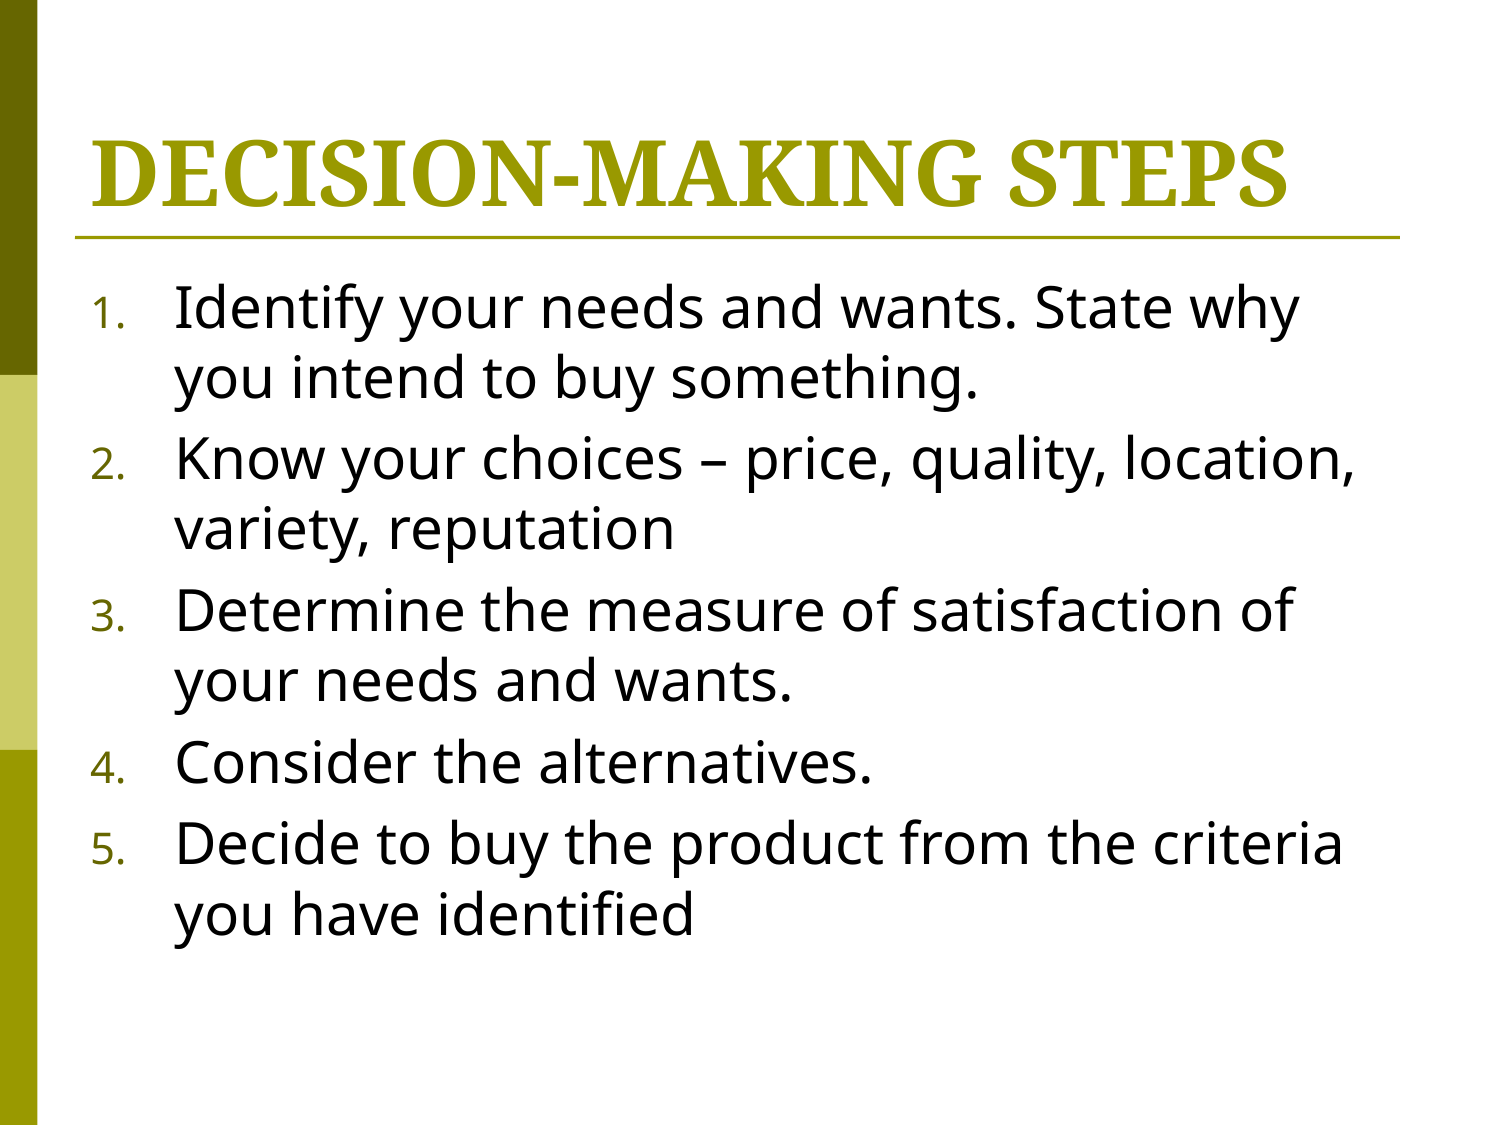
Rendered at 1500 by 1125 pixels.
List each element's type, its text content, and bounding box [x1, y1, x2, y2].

title DECISION-MAKING STEPS [74, 45, 1426, 233]
list Identify your needs and wants. State why you intend to buy something. Know your choices – price, quality, location, variety, reputation Determine the measure of satisfaction of your needs and wants. Consider the alternatives. Decide to buy the product from the criteria you have identified [74, 262, 1426, 1006]
